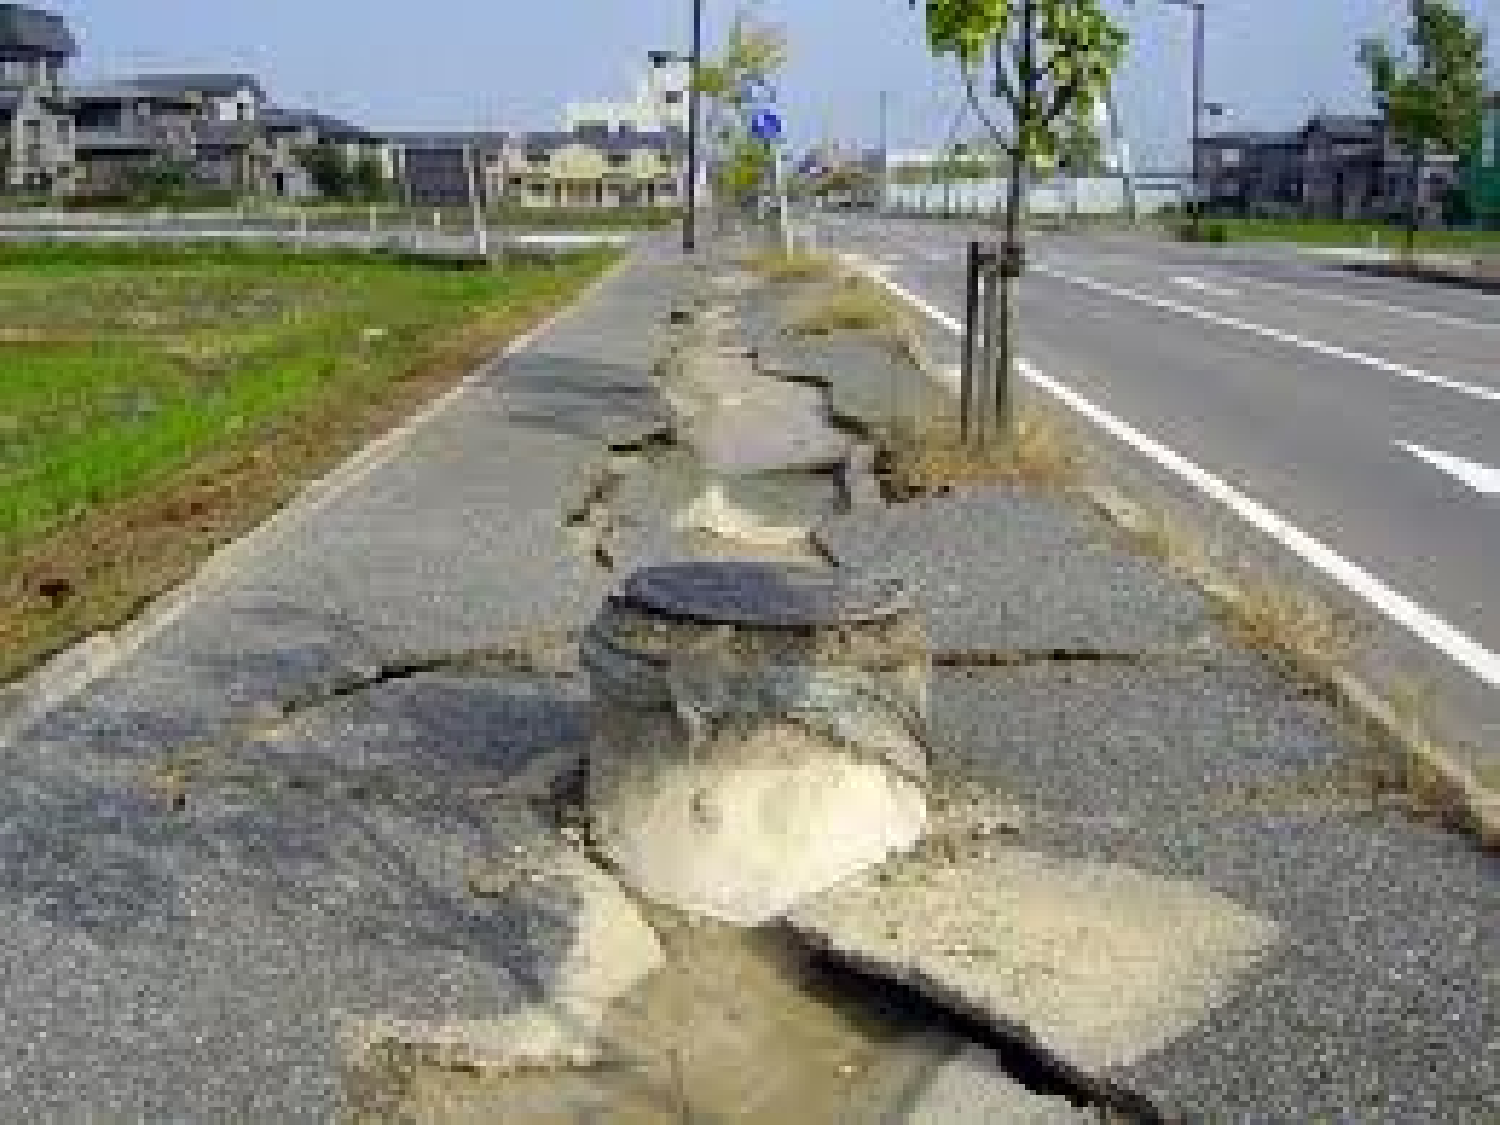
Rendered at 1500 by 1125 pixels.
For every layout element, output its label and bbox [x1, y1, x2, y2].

list [0, 0, 1500, 1125]
